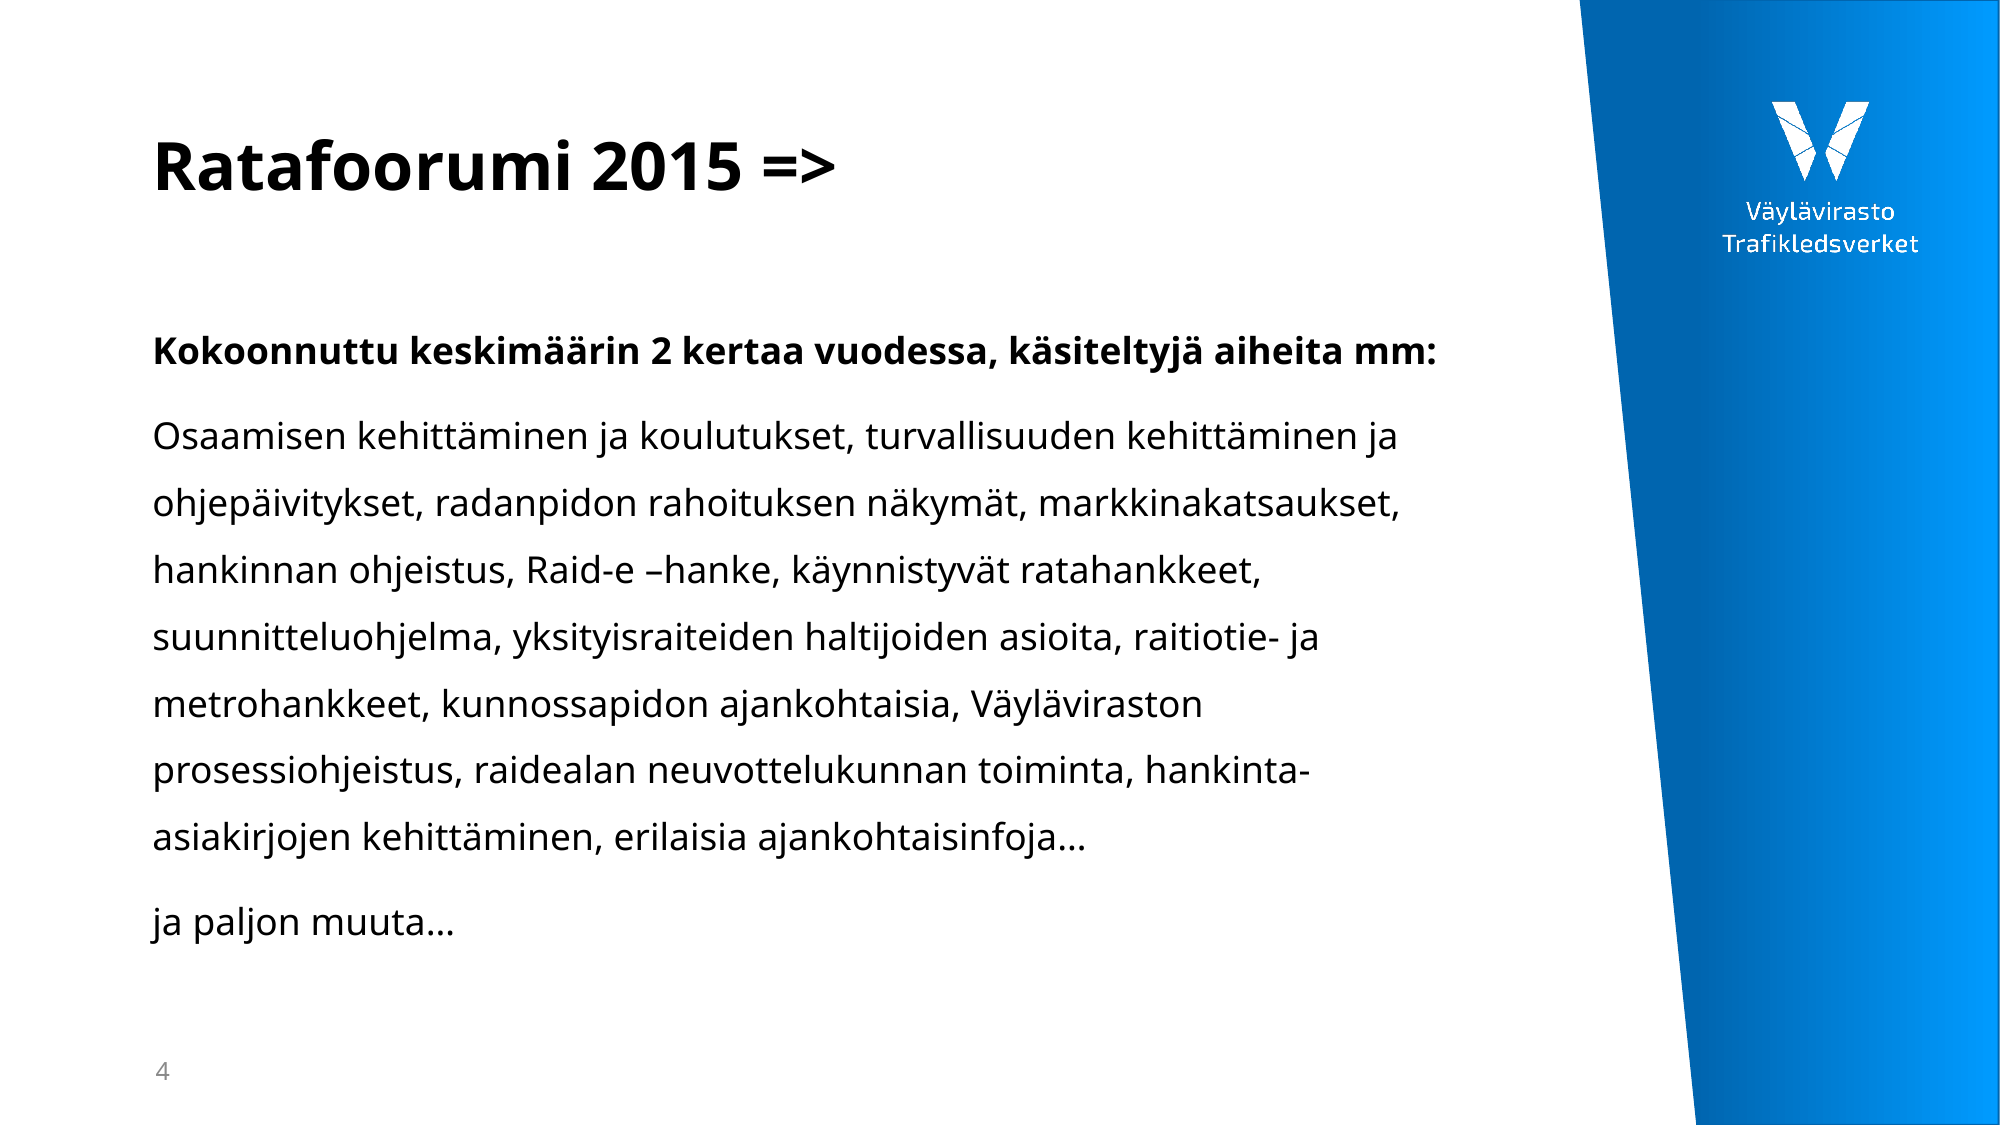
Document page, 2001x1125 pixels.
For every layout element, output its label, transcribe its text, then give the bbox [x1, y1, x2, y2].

picture [1669, 47, 1971, 306]
slide_number 4 [140, 1042, 233, 1103]
title Ratafoorumi 2015 => [137, 59, 1455, 278]
list Kokoonnuttu keskimäärin 2 kertaa vuodessa, käsiteltyjä aiheita mm: Osaamisen kehittäminen ja koulutukset, turvallisuuden kehittäminen ja ohjepäivitykset, radanpidon rahoituksen näkymät, markkinakatsaukset, hankinnan ohjeistus, Raid-e –hanke, käynnistyvät ratahankkeet, suunnitteluohjelma, yksityisraiteiden haltijoiden asioita, raitiotie- ja metrohankkeet, kunnossapidon ajankohtaisia, Väyläviraston prosessiohjeistus, raidealan neuvottelukunnan toiminta, hankinta-asiakirjojen kehittäminen, erilaisia ajankohtaisinfoja… ja paljon muuta… [137, 297, 1455, 980]
